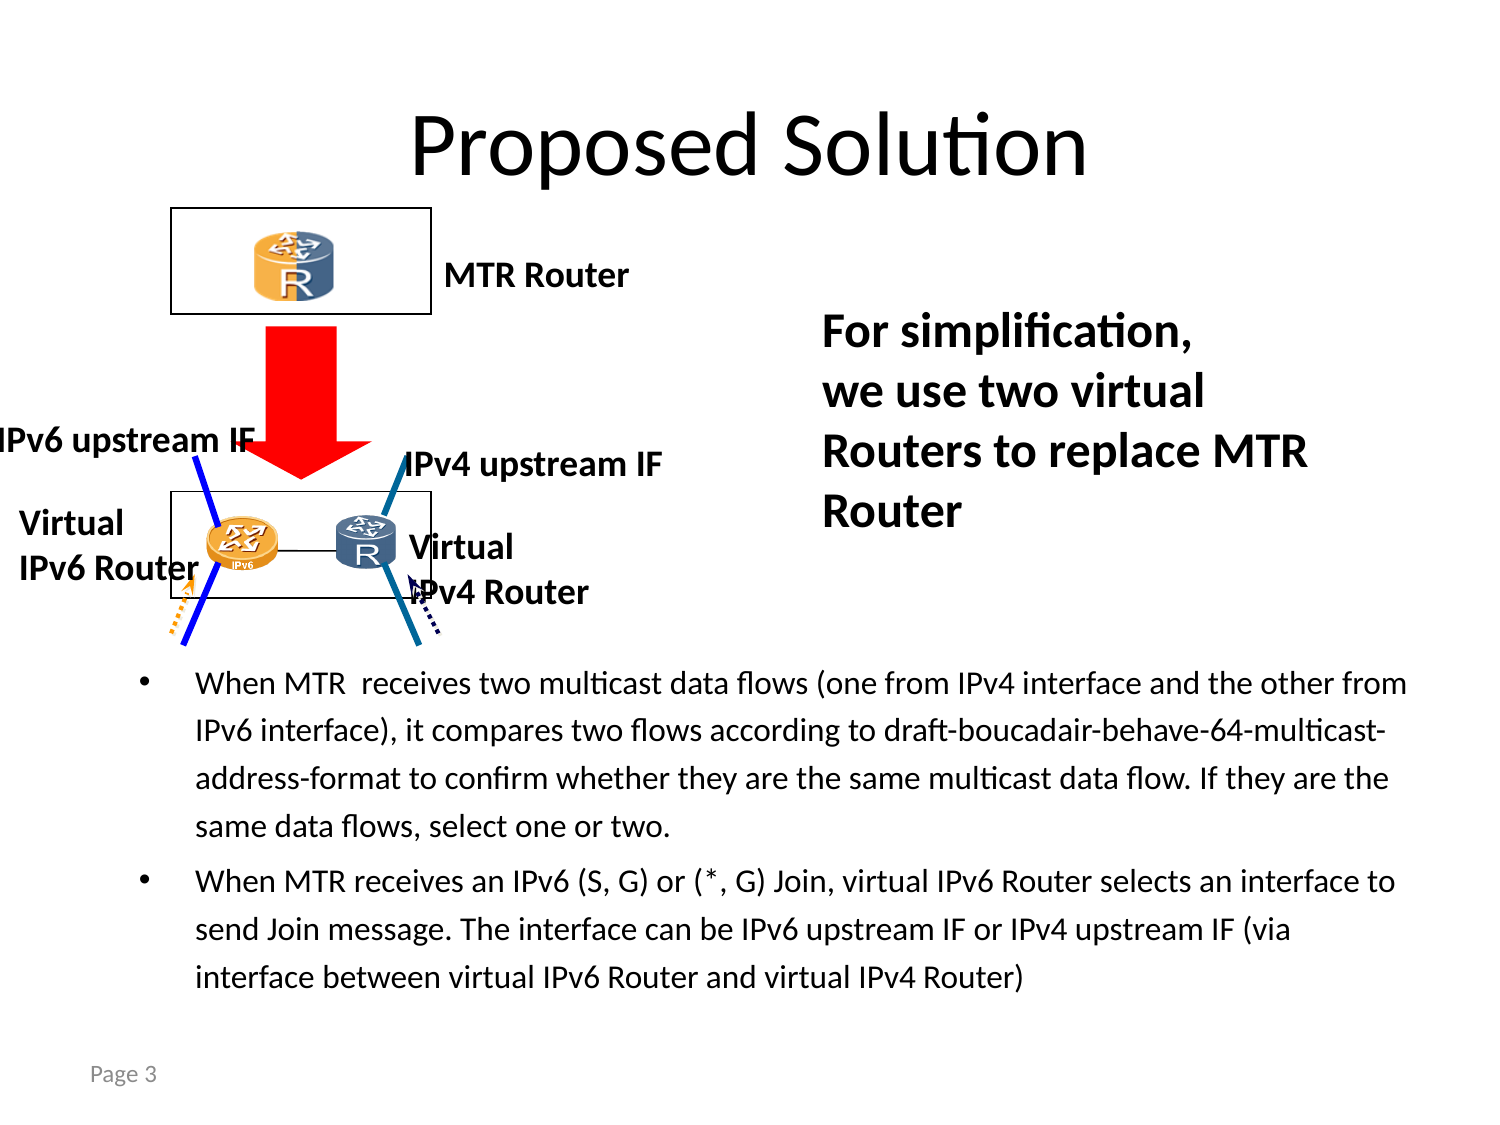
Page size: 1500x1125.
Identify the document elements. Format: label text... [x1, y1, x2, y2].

text_box [407, 574, 423, 596]
text_box Virtual IPv6 Router [5, 491, 213, 595]
slide_number Page 3 [75, 1042, 425, 1103]
text_box [171, 208, 431, 315]
text_box [265, 326, 373, 480]
text_box MTR Router [430, 243, 643, 302]
text_box IPv6 upstream IF [0, 408, 269, 467]
picture [336, 515, 396, 570]
text_box IPv4 upstream IF [390, 432, 677, 491]
text_box For simplification, we use two virtual Routers to replace MTR Router [809, 290, 1341, 544]
list When MTR receives two multicast data flows (one from IPv4 interface and the other from IPv6 interface), it compares two flows according to draft-boucadair-behave-64-multicast-address-format to confirm whether they are the same multicast data flow. If they are the same data flows, select one or two. When MTR receives an IPv6 (S, G) or (*, G) Join, virtual IPv6 Router selects an interface to send Join message. The interface can be IPv6 upstream IF or IPv4 upstream IF (via interface between virtual IPv6 Router and virtual IPv4 Router) [123, 645, 1425, 1059]
text_box [213, 491, 431, 550]
text_box [195, 551, 395, 598]
text_box Virtual IPv4 Router [395, 515, 603, 619]
picture [206, 515, 278, 572]
picture [253, 231, 337, 301]
title Proposed Solution [75, 45, 1425, 233]
